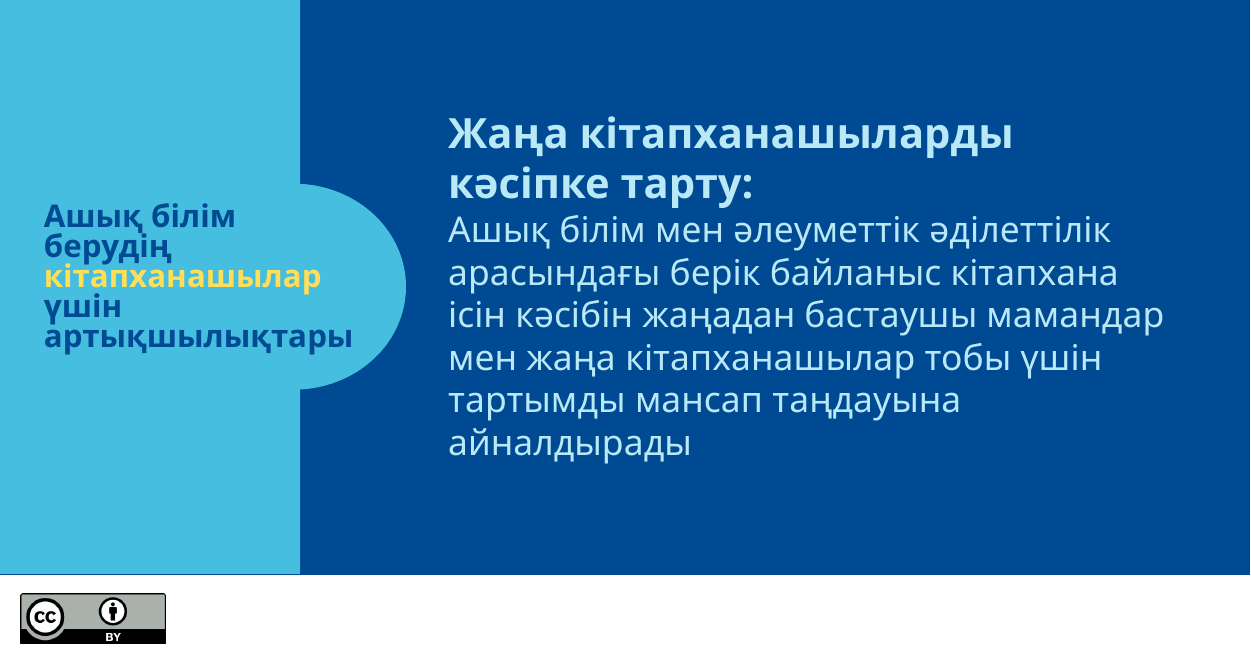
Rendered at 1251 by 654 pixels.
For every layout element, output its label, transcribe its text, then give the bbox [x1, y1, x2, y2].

text_box [252, 183, 336, 191]
text_box Жаңа кітапханашыларды кәсіпке тарту: Ашық білім мен әлеуметтік әділеттілік арасындағы берік байланыс кітапхана ісін кәсібін жаңадан бастаушы мамандар мен жаңа кітапханашылар тобы үшін тартымды мансап таңдауына айналдырады [435, 95, 1198, 475]
text_box [222, 366, 366, 390]
text_box [373, 213, 407, 360]
text_box [0, 0, 301, 574]
text_box Ашық білім берудің кітапханашылар үшін артықшылықтары [31, 191, 373, 366]
text_box [0, 582, 1250, 654]
picture [20, 592, 166, 645]
